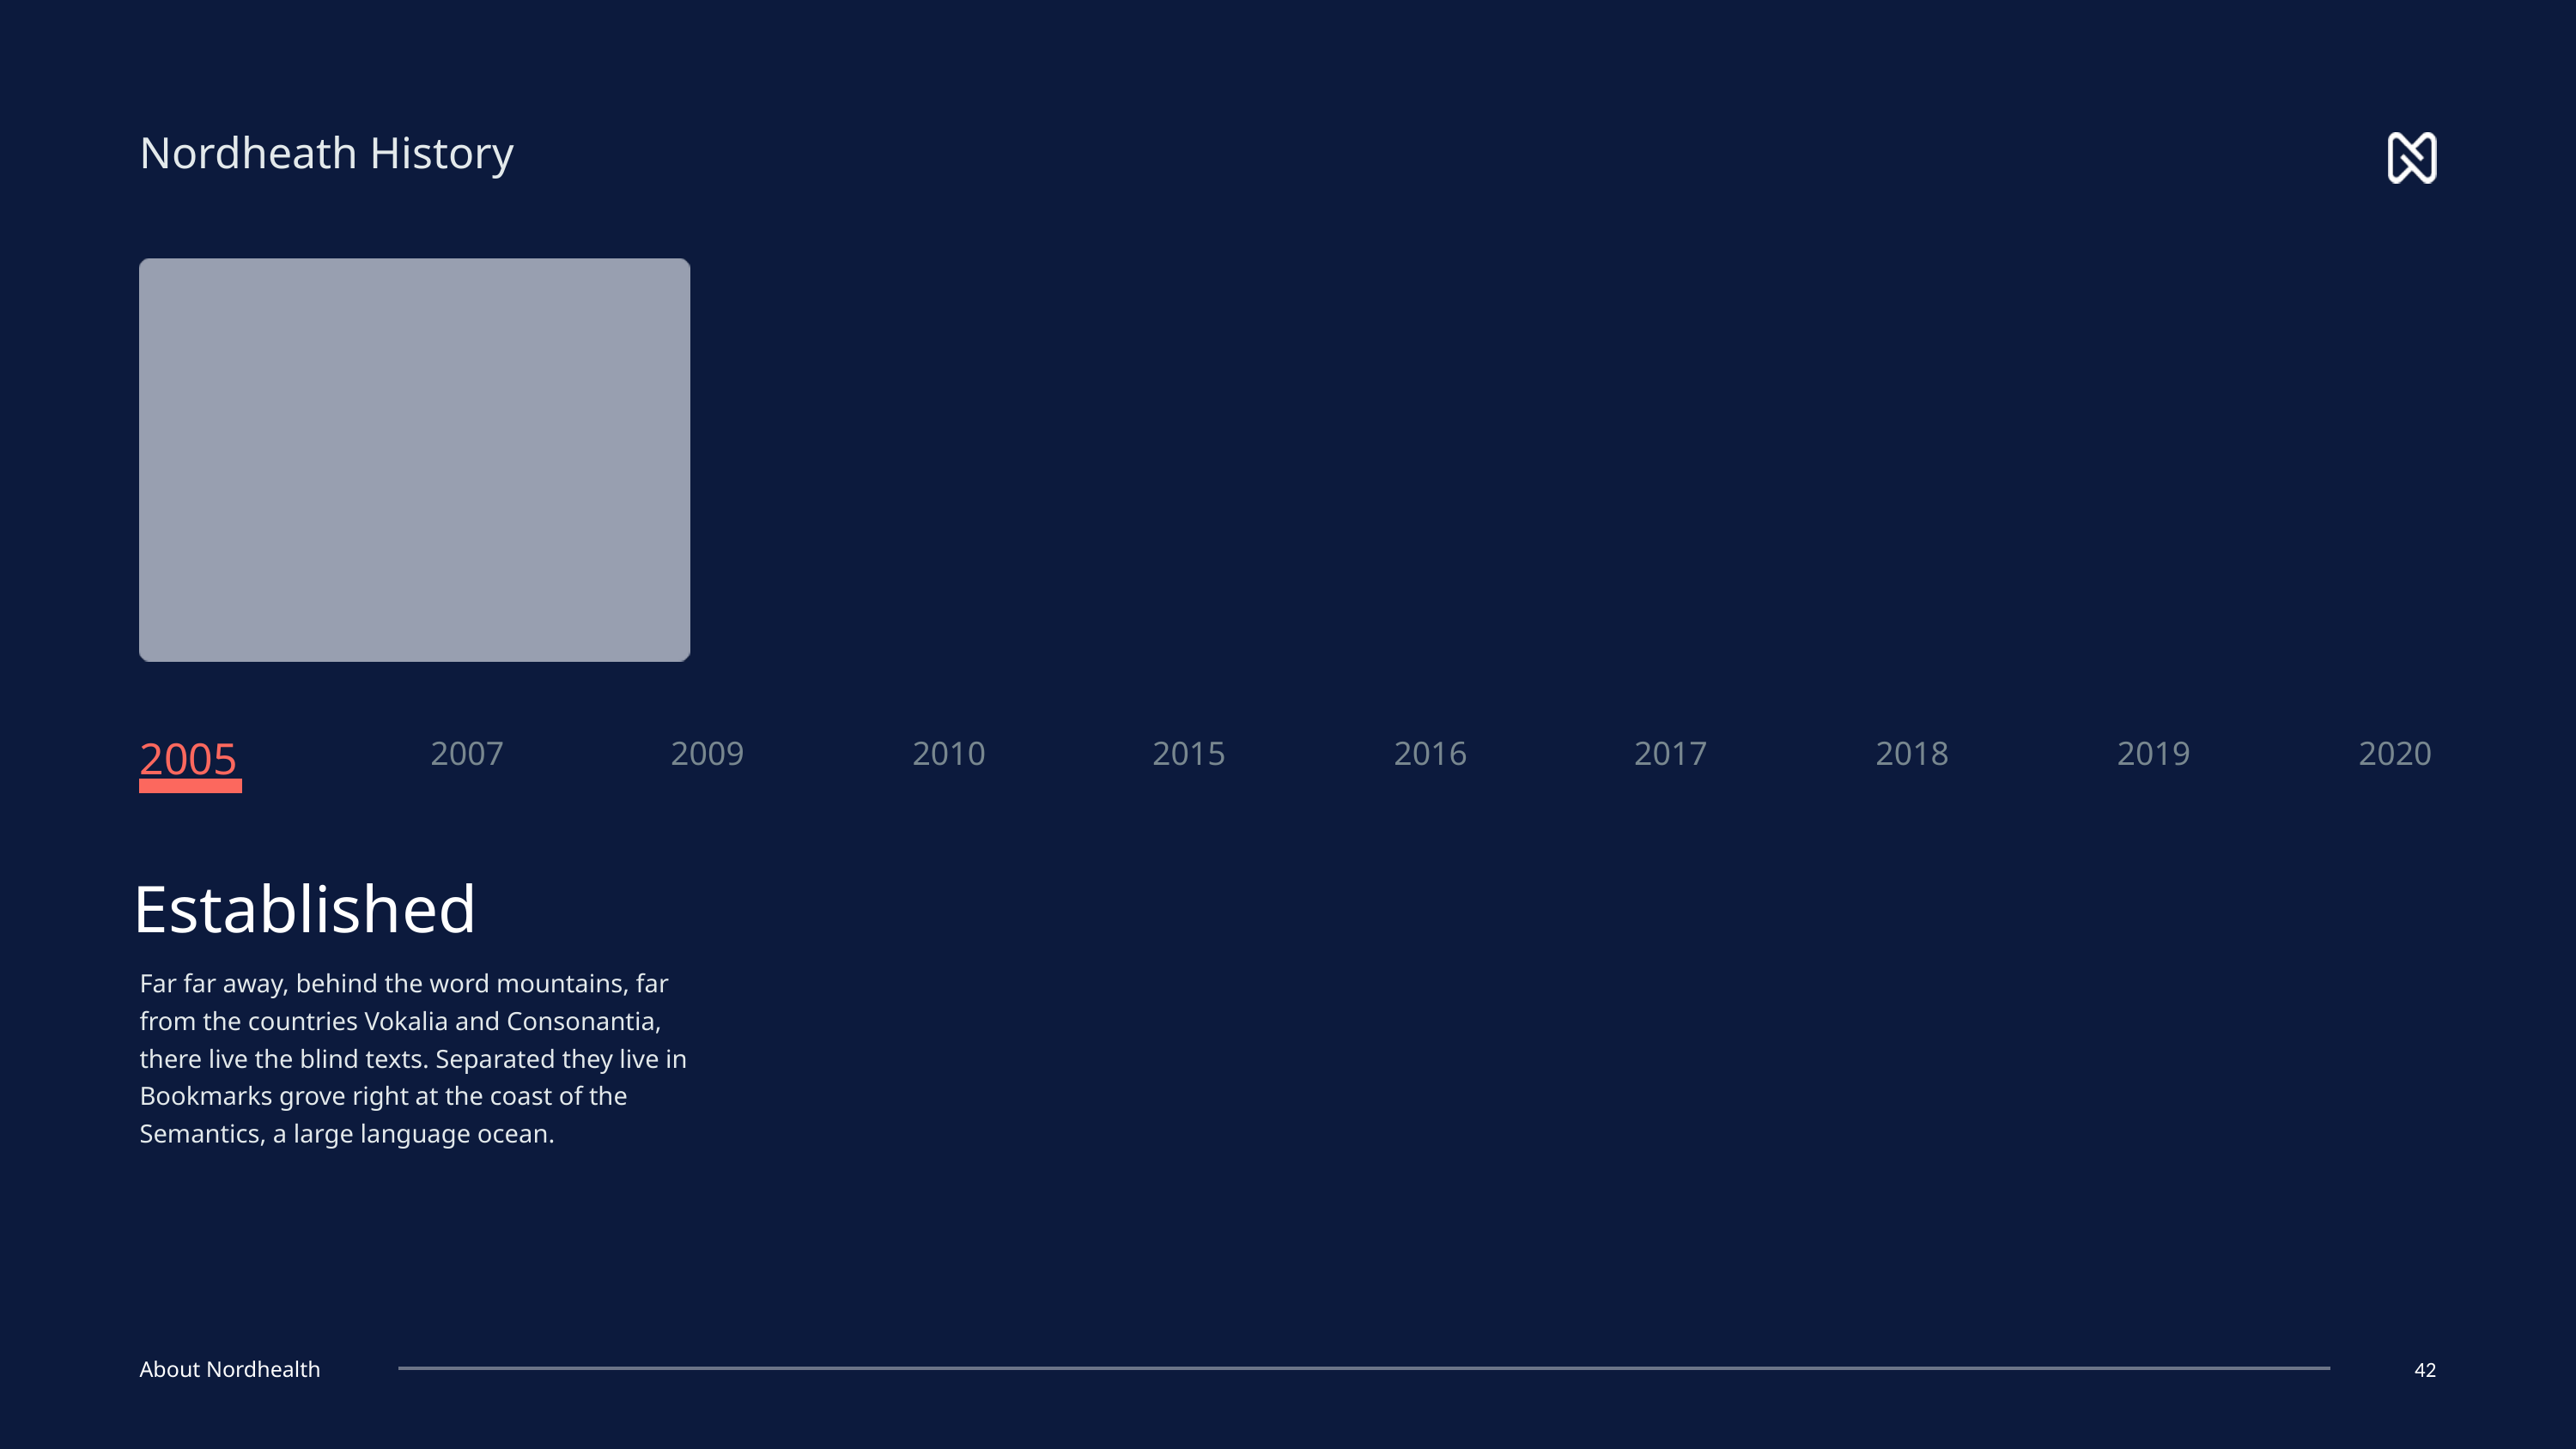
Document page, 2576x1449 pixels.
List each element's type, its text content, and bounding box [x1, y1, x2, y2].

text_box Far far away, behind the word mountains, far from the countries Vokalia and Consonantia, there live the blind texts. Separated they live in Bookmarks grove right at the coast of the Semantics, a large language ocean. [139, 960, 717, 1149]
text_box 2018 [1875, 733, 2033, 772]
text_box 2007 [430, 733, 586, 772]
text_box 2019 [2117, 733, 2275, 772]
text_box About Nordhealth [139, 1343, 433, 1382]
text_box 2017 [1634, 733, 1791, 772]
text_box 42 [2150, 1343, 2437, 1382]
picture [398, 1367, 2330, 1370]
picture [139, 779, 242, 793]
text_box 2010 [912, 733, 1068, 772]
text_box 2005 [139, 724, 347, 784]
text_box 2009 [671, 733, 828, 772]
text_box Nordheath History [139, 118, 1028, 178]
text_box Established [132, 859, 717, 946]
text_box 2020 [2358, 733, 2516, 772]
picture [2388, 132, 2437, 184]
picture [139, 258, 690, 662]
text_box 2016 [1394, 733, 1550, 772]
text_box 2015 [1152, 733, 1309, 772]
